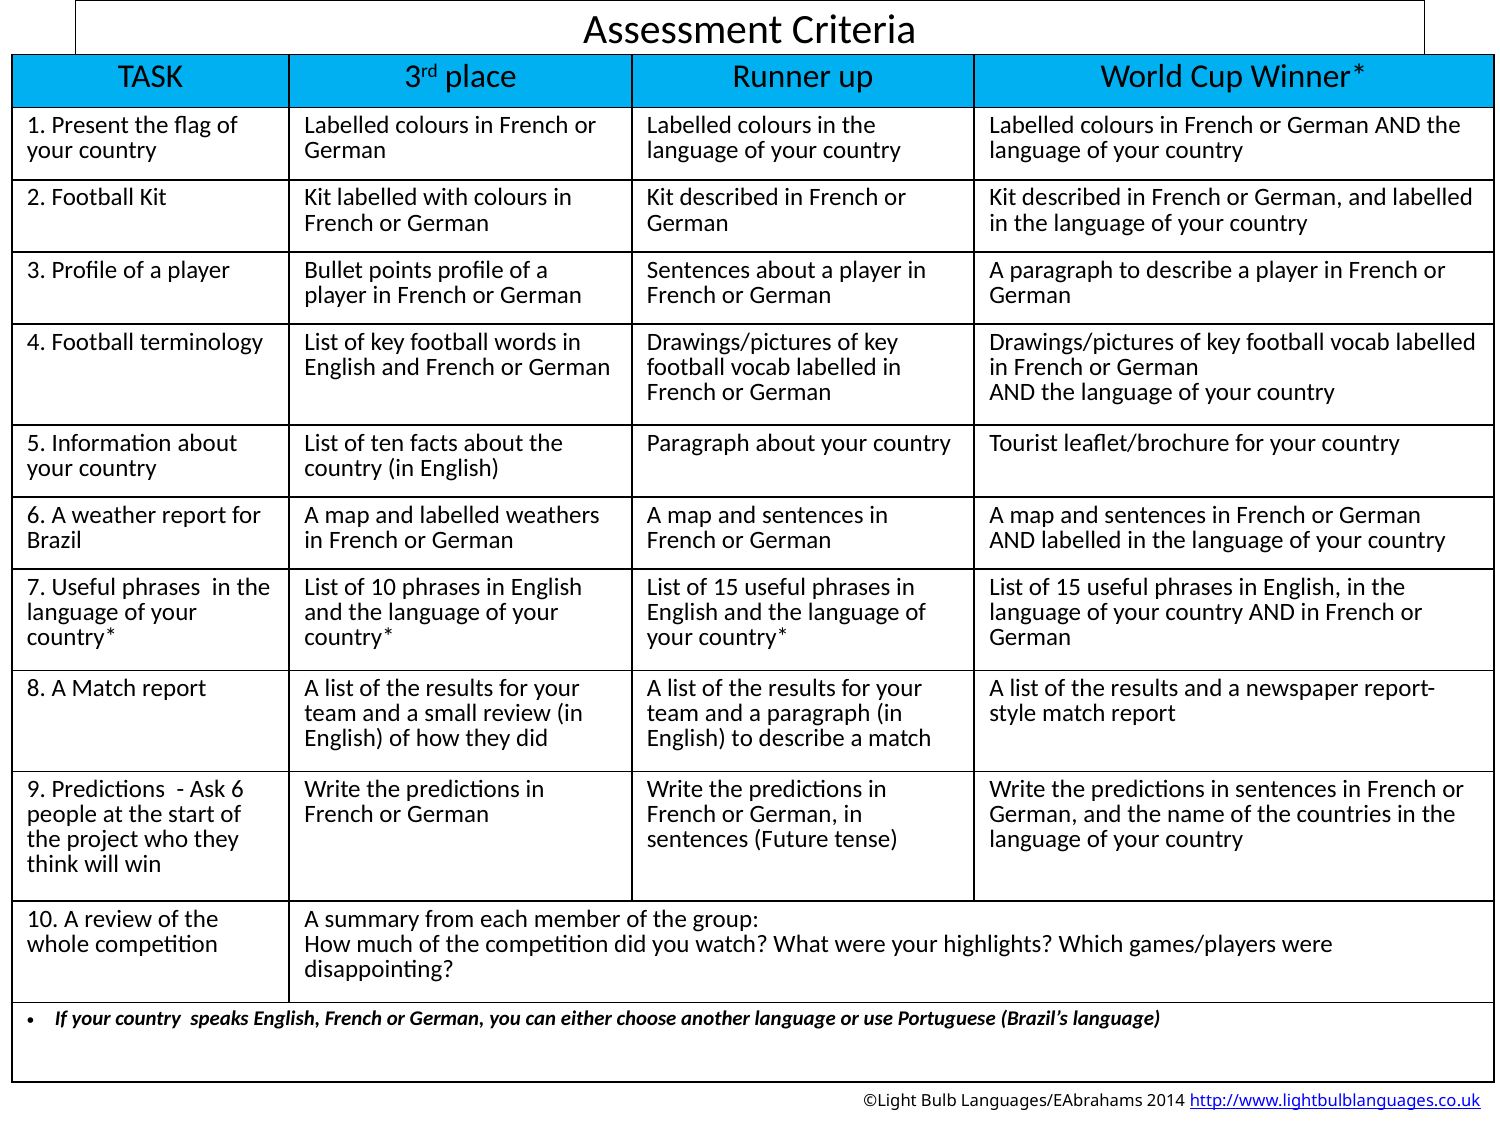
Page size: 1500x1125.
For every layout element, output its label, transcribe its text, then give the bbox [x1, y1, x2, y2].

table_cell Labelled colours in French or German AND the language of your country [975, 108, 1493, 179]
table_cell Write the predictions in French or German [290, 772, 631, 900]
table_cell A map and sentences in French or German [633, 498, 973, 568]
table_cell Write the predictions in sentences in French or German, and the name of the countries in the language of your country [975, 772, 1493, 900]
table_cell 9. Predictions - Ask 6 people at the start of the project who they think will win [13, 772, 288, 900]
table_cell Paragraph about your country [633, 426, 973, 496]
table_cell 6. A weather report for Brazil [13, 498, 288, 568]
table_header World Cup Winner* [975, 55, 1493, 107]
table_cell Labelled colours in the language of your country [633, 108, 973, 179]
table_cell Kit described in French or German, and labelled in the language of your country [975, 181, 1493, 251]
table_header 3rd place [290, 55, 631, 107]
table_header Runner up [633, 55, 973, 107]
table_cell 7. Useful phrases in the language of your country* [13, 570, 288, 670]
table_cell A map and labelled weathers in French or German [290, 498, 631, 568]
table_cell List of 10 phrases in English and the language of your country* [290, 570, 631, 670]
table_cell 10. A review of the whole competition [13, 902, 288, 1002]
table_cell A list of the results and a newspaper report-style match report [975, 671, 1493, 771]
table_cell A list of the results for your team and a paragraph (in English) to describe a match [633, 671, 973, 771]
table_cell Bullet points profile of a player in French or German [290, 253, 631, 323]
table_cell Drawings/pictures of key football vocab labelled in French or German [633, 325, 973, 424]
table_cell 2. Football Kit [13, 181, 288, 251]
table_cell List of ten facts about the country (in English) [290, 426, 631, 496]
table_cell A list of the results for your team and a small review (in English) of how they did [290, 671, 631, 771]
title Assessment Criteria [75, 0, 1425, 54]
table_cell Kit labelled with colours in French or German [290, 181, 631, 251]
table_cell List of key football words in English and French or German [290, 325, 631, 424]
table_cell 1. Present the flag of your country [13, 108, 288, 179]
table_cell List of 15 useful phrases in English and the language of your country* [633, 570, 973, 670]
table_cell Kit described in French or German [633, 181, 973, 251]
table_cell Tourist leaflet/brochure for your country [975, 426, 1493, 496]
table_cell 3. Profile of a player [13, 253, 288, 323]
table_cell 8. A Match report [13, 671, 288, 771]
table_cell Write the predictions in French or German, in sentences (Future tense) [633, 772, 973, 900]
table_cell Drawings/pictures of key football vocab labelled in French or German AND the language of your country [975, 325, 1493, 424]
table_cell A paragraph to describe a player in French or German [975, 253, 1493, 323]
table_cell Labelled colours in French or German [290, 108, 631, 179]
table_cell List of 15 useful phrases in English, in the language of your country AND in French or German [975, 570, 1493, 670]
table_cell Sentences about a player in French or German [633, 253, 973, 323]
table_cell 5. Information about your country [13, 426, 288, 496]
text_box ©Light Bulb Languages/EAbrahams 2014 http://www.lightbulblanguages.co.uk [301, 1082, 1500, 1120]
table_cell A summary from each member of the group: How much of the competition did you watch? What were your highlights? Which games/players were disappointing? [290, 902, 1493, 1002]
table_cell A map and sentences in French or German AND labelled in the language of your country [975, 498, 1493, 568]
table_cell 4. Football terminology [13, 325, 288, 424]
table_cell If your country speaks English, French or German, you can either choose another language or use Portuguese (Brazil’s language) [13, 1003, 1493, 1081]
table_header TASK [13, 55, 288, 107]
